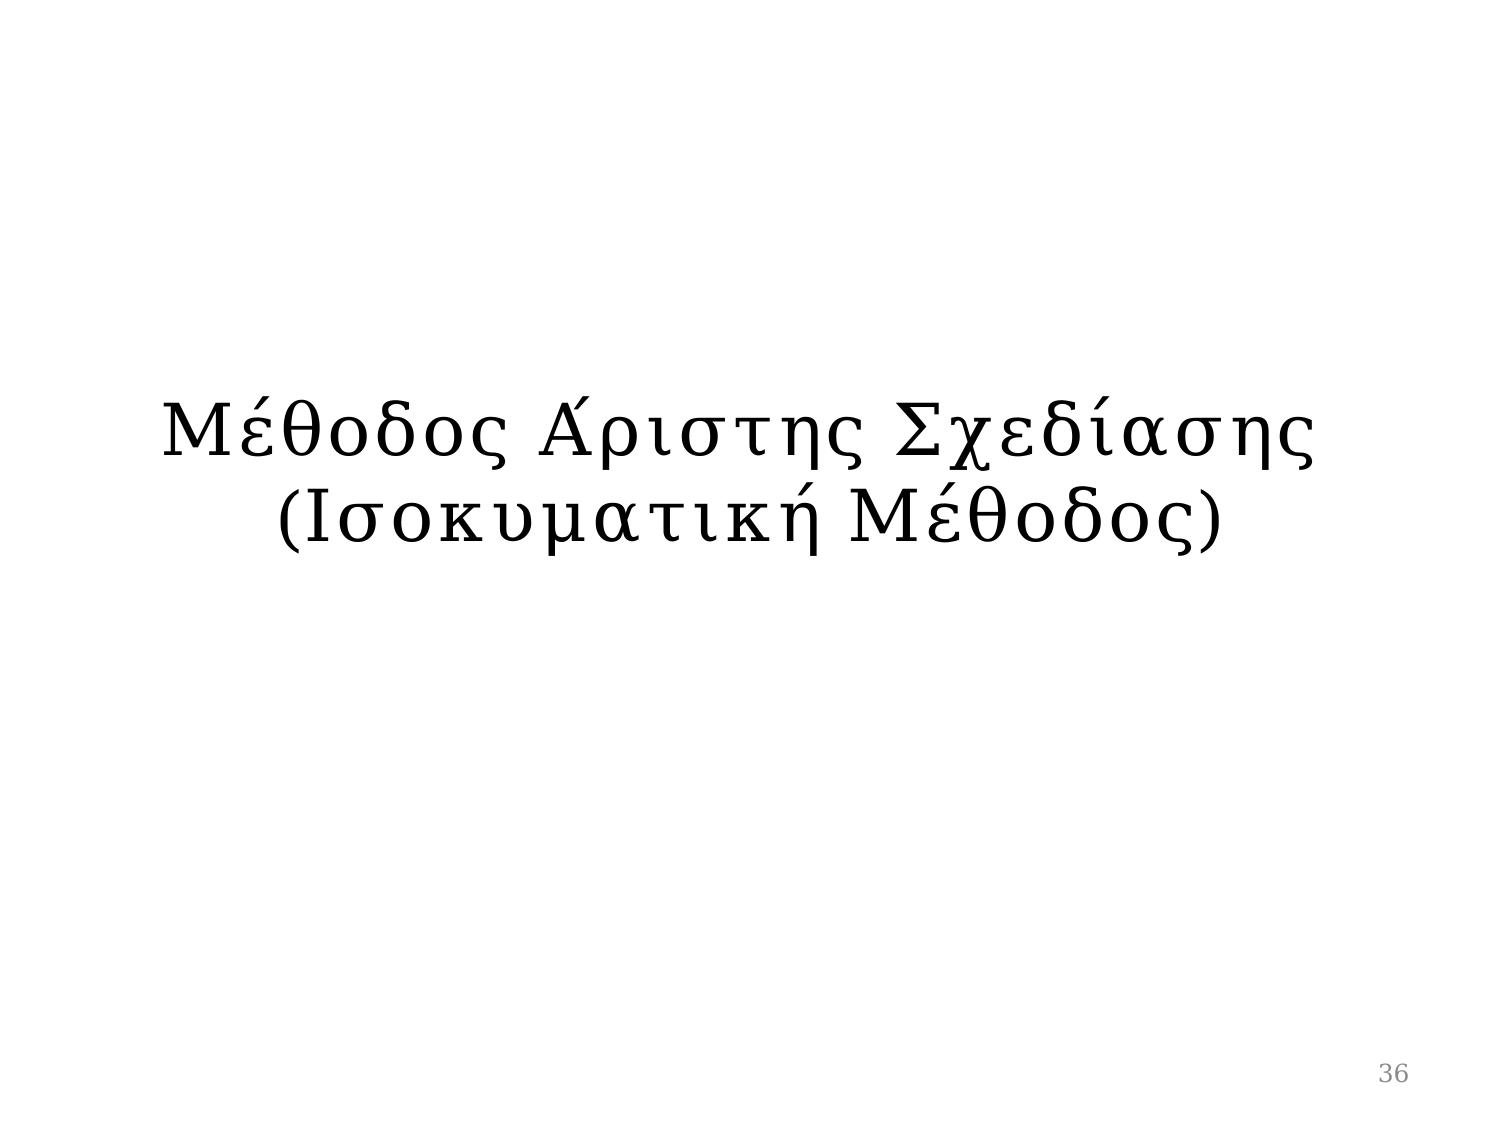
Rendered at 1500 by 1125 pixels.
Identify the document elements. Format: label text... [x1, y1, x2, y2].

title Μέθοδος Άριστης Σχεδίασης (Ισοκυματική Μέθοδος) [112, 349, 1388, 591]
slide_number 36 [1074, 1042, 1425, 1103]
